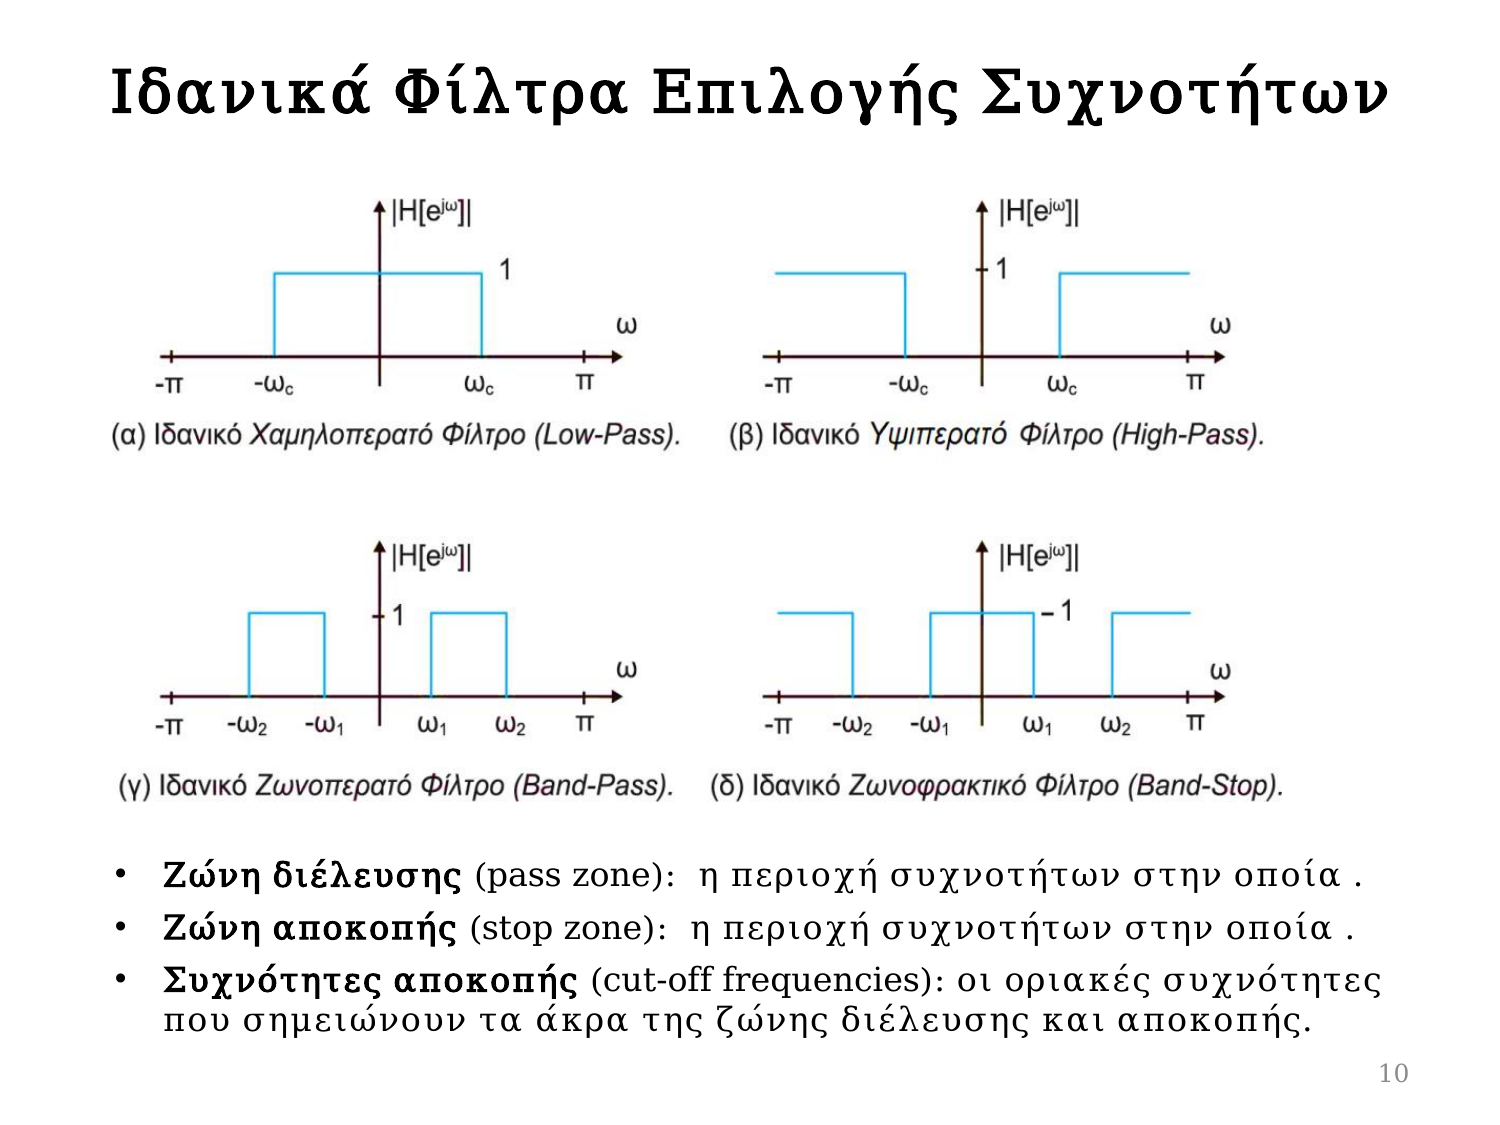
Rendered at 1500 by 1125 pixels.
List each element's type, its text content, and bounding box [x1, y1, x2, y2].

picture [111, 198, 1282, 802]
title Ιδανικά Φίλτρα Επιλογής Συχνοτήτων [75, 19, 1425, 159]
slide_number 10 [1222, 1042, 1425, 1103]
